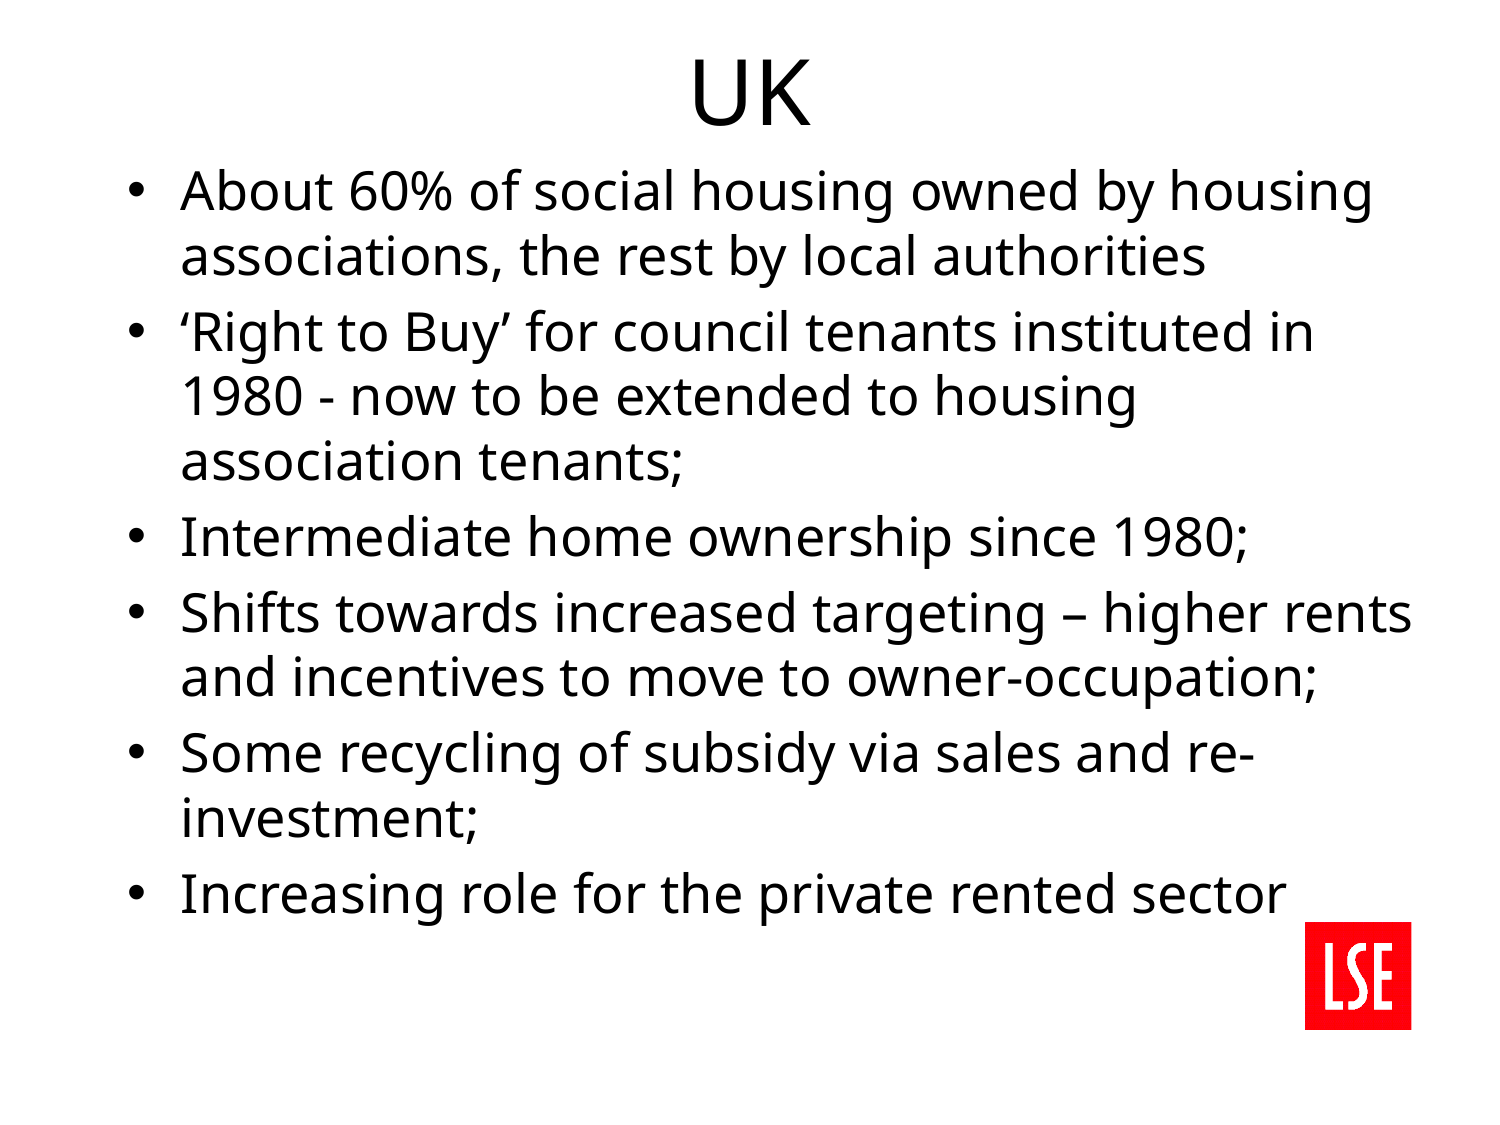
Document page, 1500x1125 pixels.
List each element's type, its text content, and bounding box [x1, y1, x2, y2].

picture [1304, 922, 1412, 1030]
title UK [112, 0, 1388, 149]
list About 60% of social housing owned by housing associations, the rest by local authorities ‘Right to Buy’ for council tenants instituted in 1980 - now to be extended to housing association tenants; Intermediate home ownership since 1980; Shifts towards increased targeting – higher rents and incentives to move to owner-occupation; Some recycling of subsidy via sales and re-investment; Increasing role for the private rented sector [112, 149, 1441, 965]
